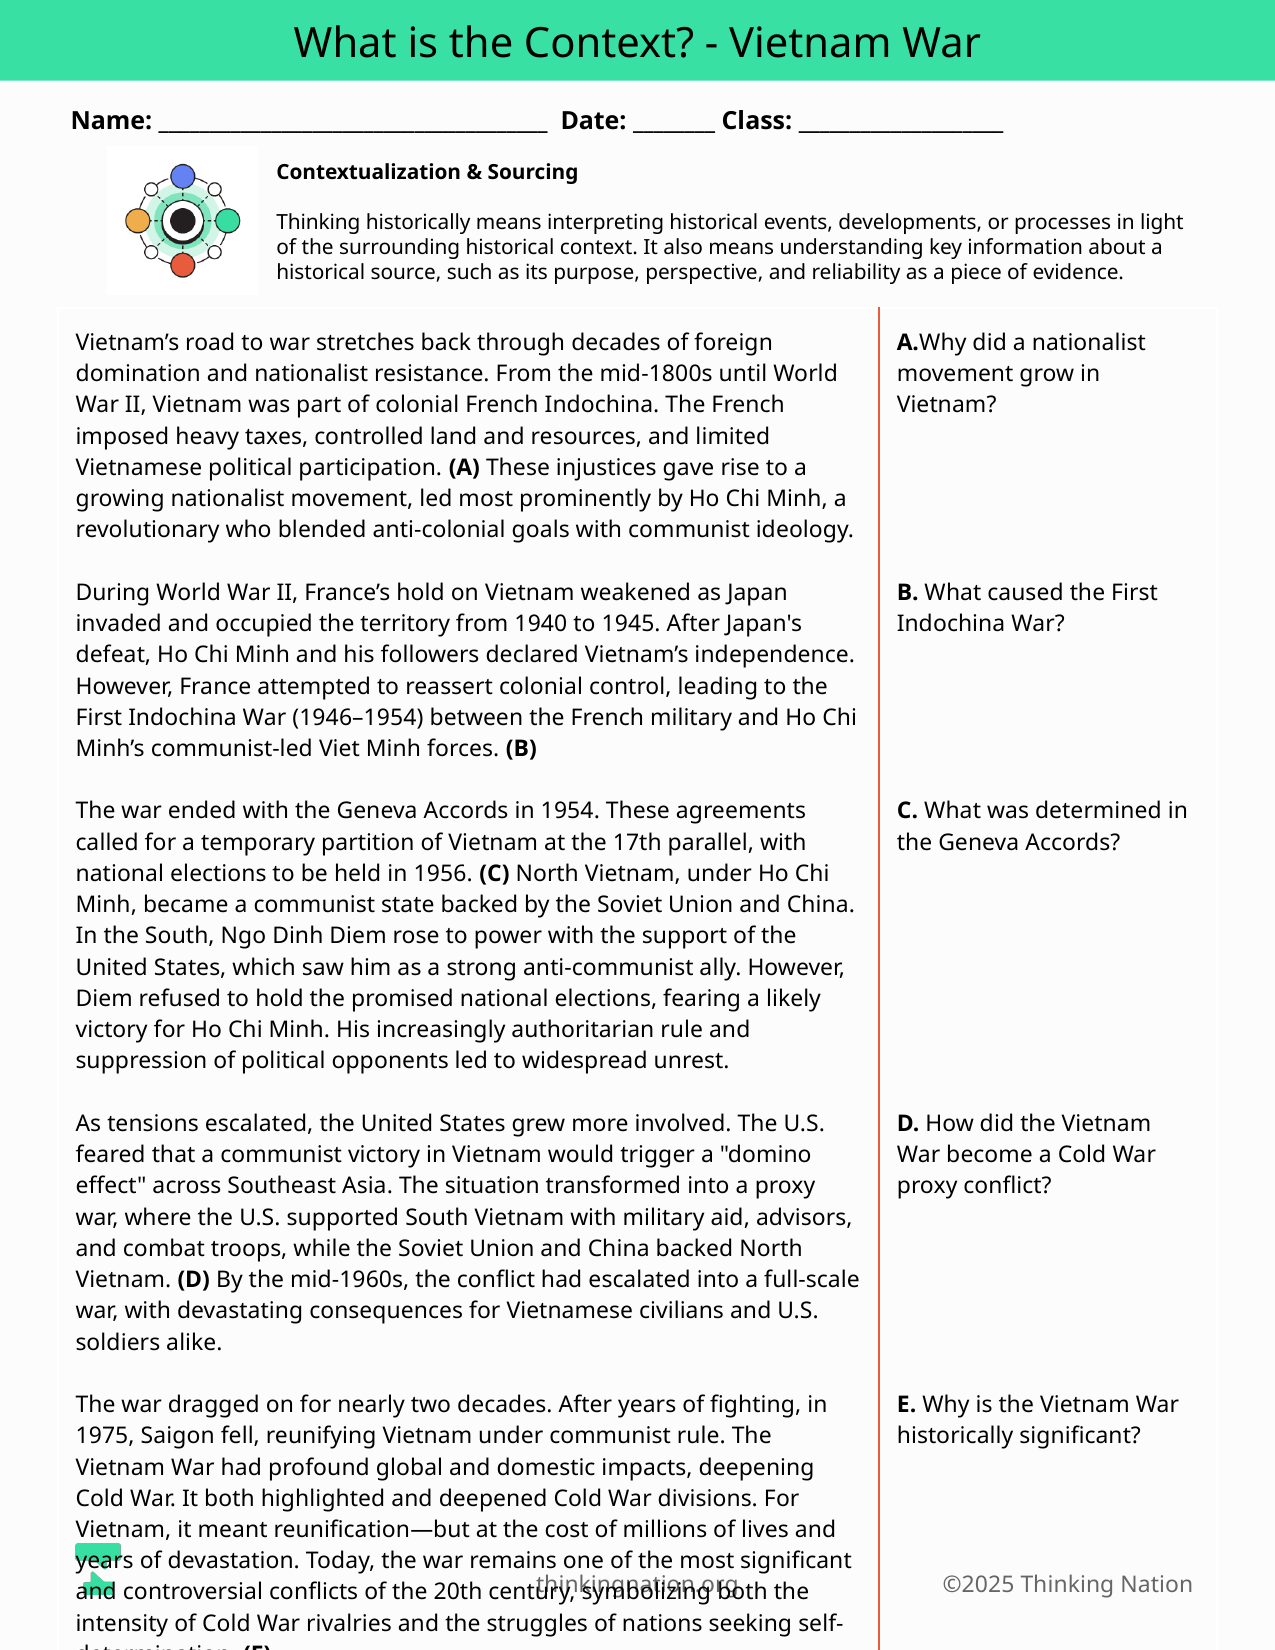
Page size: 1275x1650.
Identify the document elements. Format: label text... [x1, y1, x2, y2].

table_header Vietnam’s road to war stretches back through decades of foreign domination and nationalist resistance. From the mid-1800s until World War II, Vietnam was part of colonial French Indochina. The French imposed heavy taxes, controlled land and resources, and limited Vietnamese political participation. (A) These injustices gave rise to a growing nationalist movement, led most prominently by Ho Chi Minh, a revolutionary who blended anti-colonial goals with communist ideology. During World War II, France’s hold on Vietnam weakened as Japan invaded and occupied the territory from 1940 to 1945. After Japan's defeat, Ho Chi Minh and his followers declared Vietnam’s independence. However, France attempted to reassert colonial control, leading to the First Indochina War (1946–1954) between the French military and Ho Chi Minh’s communist-led Viet Minh forces. (B) The war ended with the Geneva Accords in 1954. These agreements called for a temporary partition of Vietnam at the 17th parallel, with national elections to be held in 1956. (C) North Vietnam, under Ho Chi Minh, became a communist state backed by the Soviet Union and China. In the South, Ngo Dinh Diem rose to power with the support of the United States, which saw him as a strong anti-communist ally. However, Diem refused to hold the promised national elections, fearing a likely victory for Ho Chi Minh. His increasingly authoritarian rule and suppression of political opponents led to widespread unrest. As tensions escalated, the United States grew more involved. The U.S. feared that a communist victory in Vietnam would trigger a "domino effect" across Southeast Asia. The situation transformed into a proxy war, where the U.S. supported South Vietnam with military aid, advisors, and combat troops, while the Soviet Union and China backed North Vietnam. (D) By the mid-1960s, the conflict had escalated into a full-scale war, with devastating consequences for Vietnamese civilians and U.S. soldiers alike. The war dragged on for nearly two decades. After years of fighting, in 1975, Saigon fell, reunifying Vietnam under communist rule. The Vietnam War had profound global and domestic impacts, deepening Cold War. It both highlighted and deepened Cold War divisions. For Vietnam, it meant reunification—but at the cost of millions of lives and years of devastation. Today, the war remains one of the most significant and controversial conflicts of the 20th century, symbolizing both the intensity of Cold War rivalries and the struggles of nations seeking self-determination. (E) [59, 309, 878, 1650]
table_header A.Why did a nationalist movement grow in Vietnam? B. What caused the First Indochina War? C. What was determined in the Geneva Accords? D. How did the Vietnam War become a Cold War proxy conflict? E. Why is the Vietnam War historically significant? [880, 317, 1216, 1650]
text_box Name: ______________________________________ Date: ________ Class: ____________________ [55, 89, 1223, 149]
text_box Contextualization & Sourcing Thinking historically means interpreting historical events, developments, or processes in light of the surrounding historical context. It also means understanding key information about a historical source, such as its purpose, perspective, and reliability as a piece of evidence. [257, 149, 1218, 317]
picture [107, 146, 258, 295]
picture [62, 1533, 134, 1605]
text_box What is the Context? - Vietnam War [0, 0, 1275, 81]
